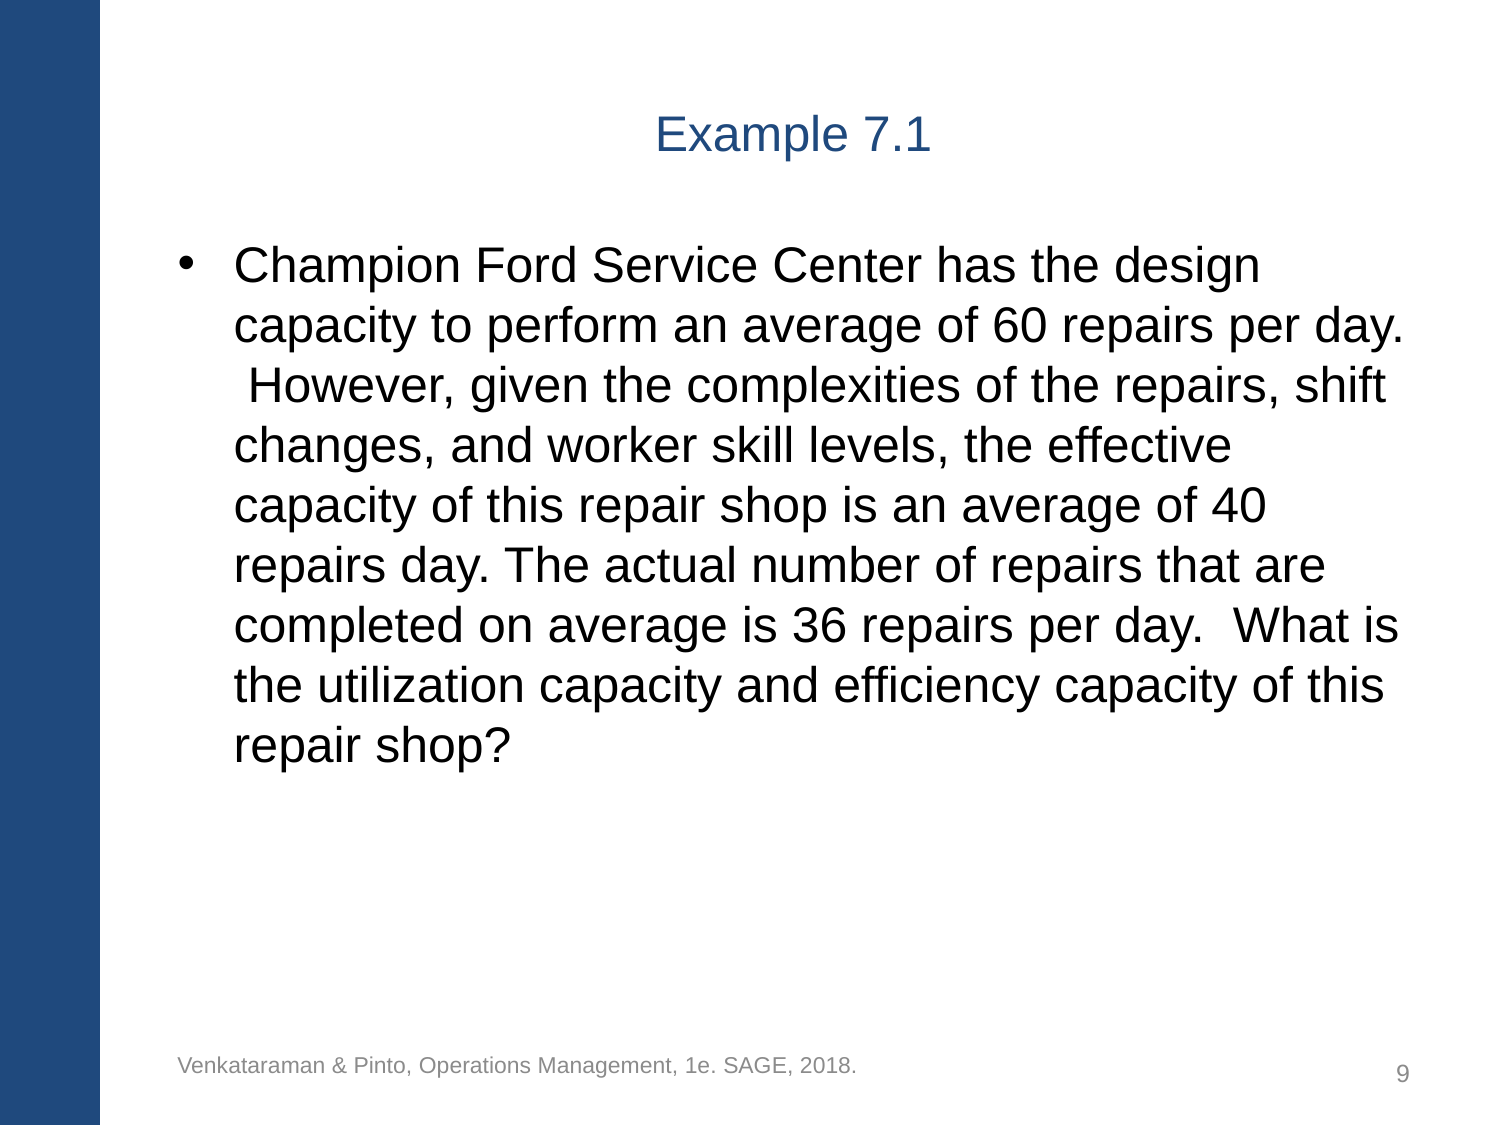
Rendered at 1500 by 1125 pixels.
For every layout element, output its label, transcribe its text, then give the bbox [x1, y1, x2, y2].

title Example 7.1 [162, 37, 1425, 224]
footer Venkataraman & Pinto, Operations Management, 1e. SAGE, 2018. [162, 1042, 1313, 1103]
slide_number 9 [1350, 1042, 1425, 1103]
list Champion Ford Service Center has the design capacity to perform an average of 60 repairs per day. However, given the complexities of the repairs, shift changes, and worker skill levels, the effective capacity of this repair shop is an average of 40 repairs day. The actual number of repairs that are completed on average is 36 repairs per day. What is the utilization capacity and efficiency capacity of this repair shop? [162, 224, 1425, 1013]
